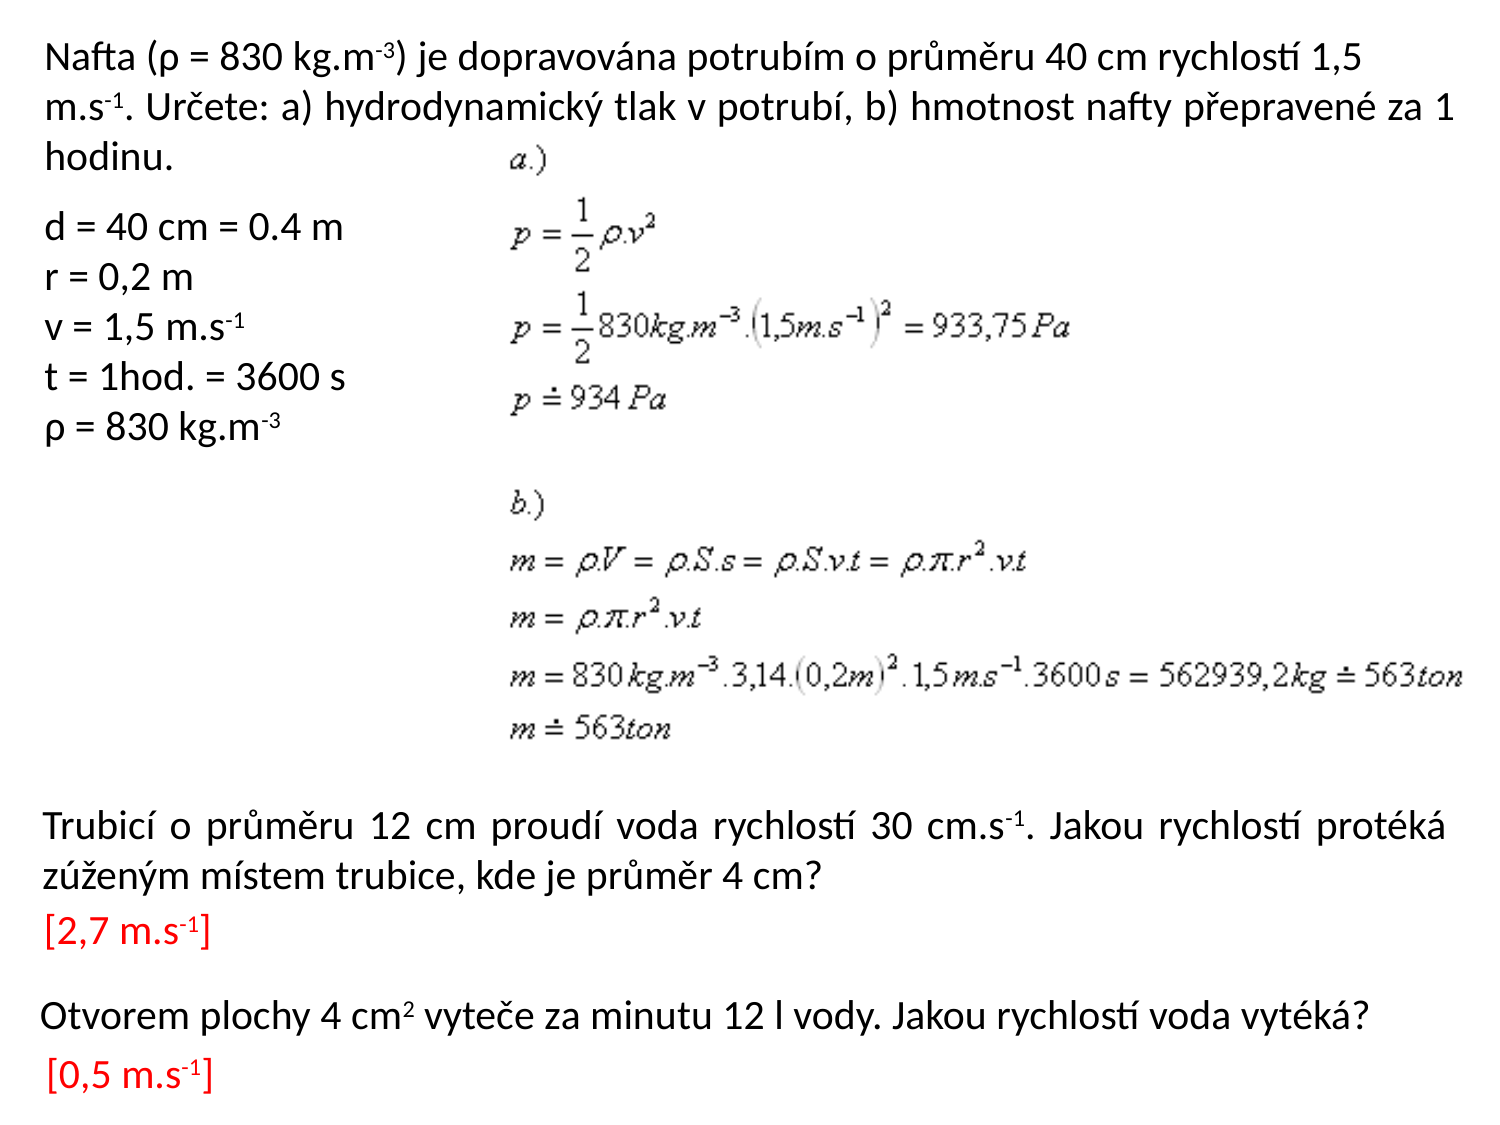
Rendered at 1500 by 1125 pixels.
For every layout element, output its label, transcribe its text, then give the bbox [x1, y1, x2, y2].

picture [498, 128, 1471, 770]
text_box Otvorem plochy 4 cm2 vyteče za minutu 12 l vody. Jakou rychlostí voda vytéká? [25, 980, 1446, 1046]
text_box Trubicí o průměru 12 cm proudí voda rychlostí 30 cm.s-1. Jakou rychlostí protéká zúženým místem trubice, kde je průměr 4 cm? [27, 790, 1462, 906]
text_box [0,5 m.s-1] [31, 1039, 782, 1104]
text_box [2,7 m.s-1] [29, 895, 780, 961]
text_box Nafta (ρ = 830 kg.m-3) ​​je dopravována potrubím o průměru 40 cm rychlostí 1,5 m.s-1. Určete: a) hydrodynamický tlak v potrubí, b) hmotnost nafty přepravené za 1 hodinu. d = 40 cm = 0.4 m r = 0,2 m v = 1,5 m.s-1 t = 1hod. = 3600 s ρ = 830 kg.m-3 [29, 21, 1471, 457]
